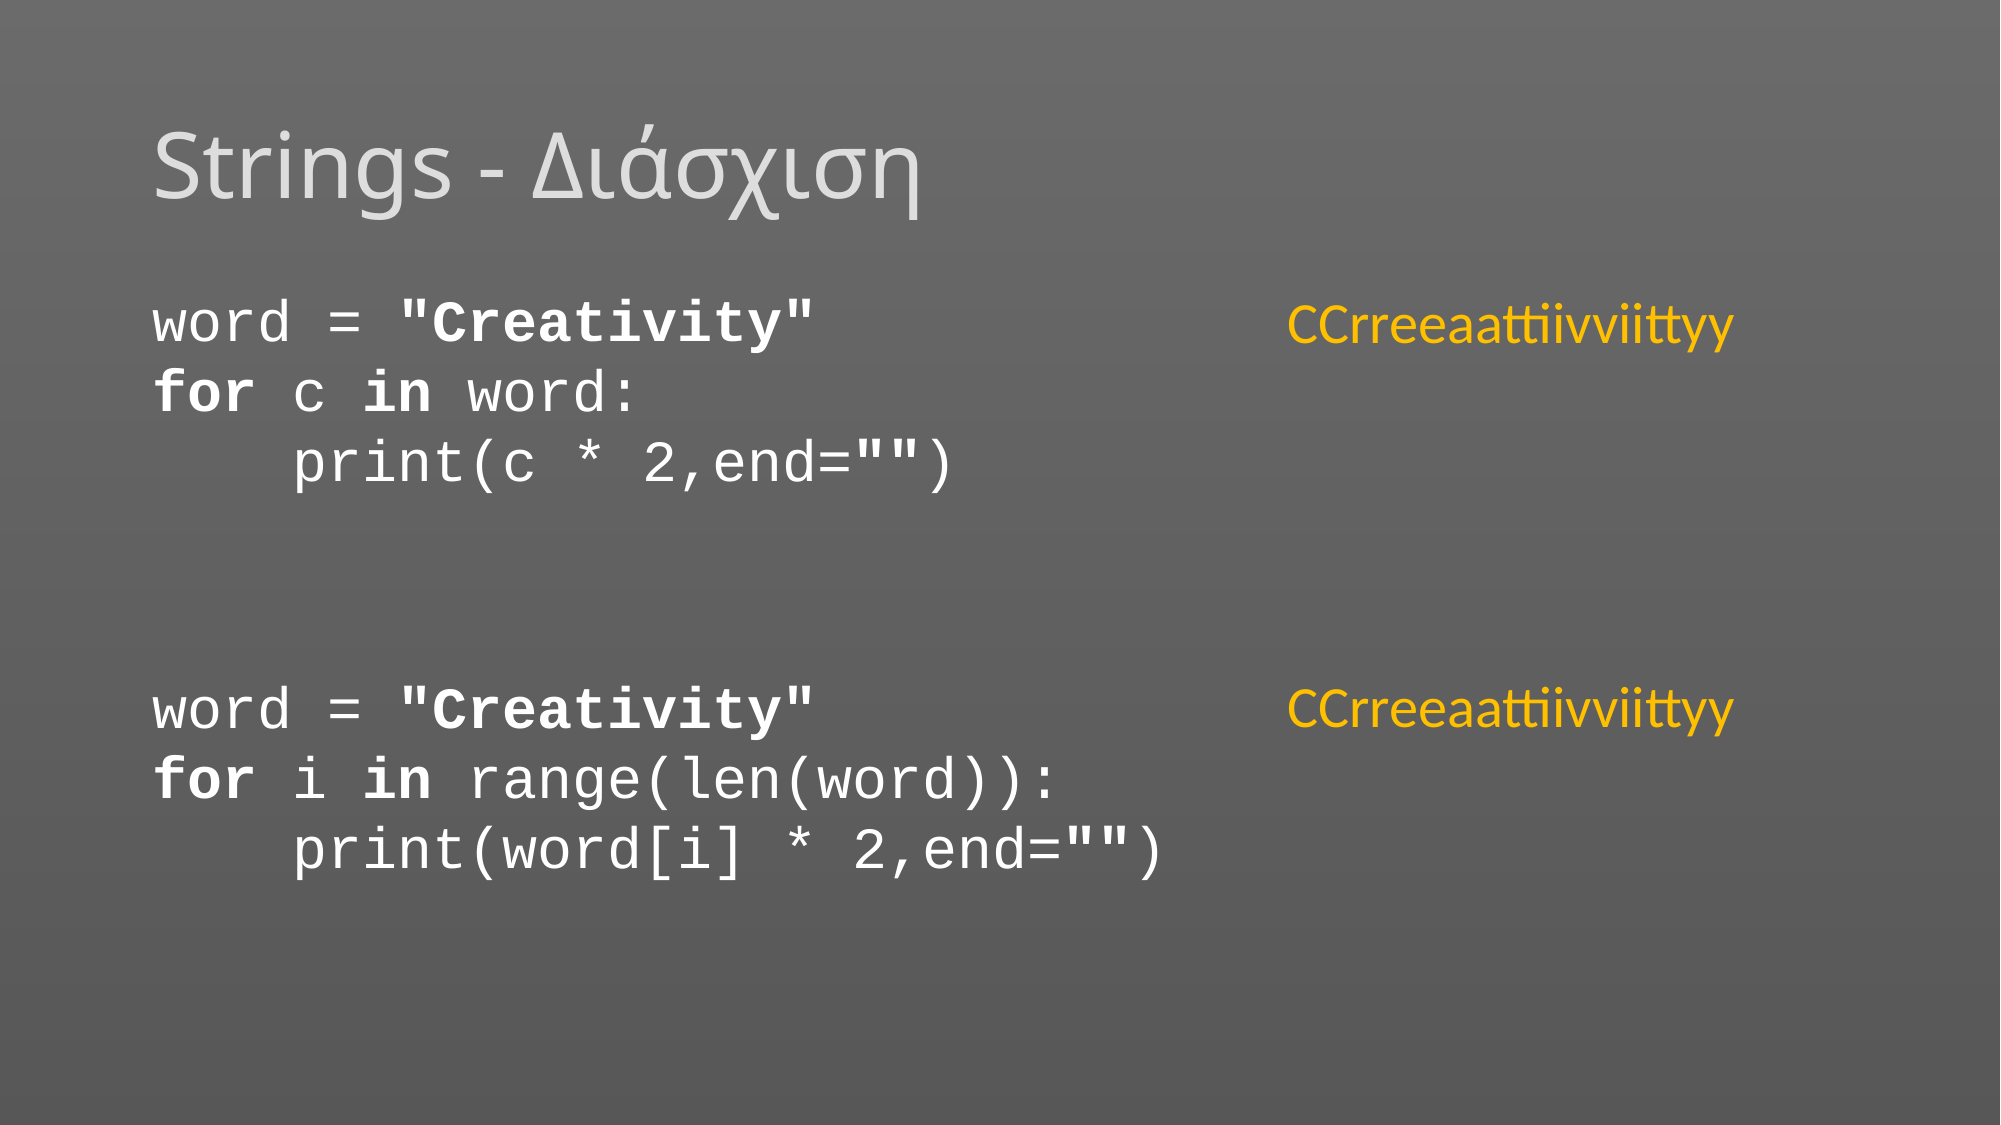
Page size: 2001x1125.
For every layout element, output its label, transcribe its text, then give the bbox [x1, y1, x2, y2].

text_box word = "Creativity" for c in word: print(c * 2,end="") [137, 275, 1016, 501]
text_box CCrreeaattiivviittyy [1272, 277, 1750, 363]
text_box CCrreeaattiivviittyy [1272, 661, 1750, 746]
text_box word = "Creativity" for i in range(len(word)): print(word[i] * 2,end="") [137, 662, 1291, 888]
title Strings - Διάσχιση [137, 59, 1863, 278]
